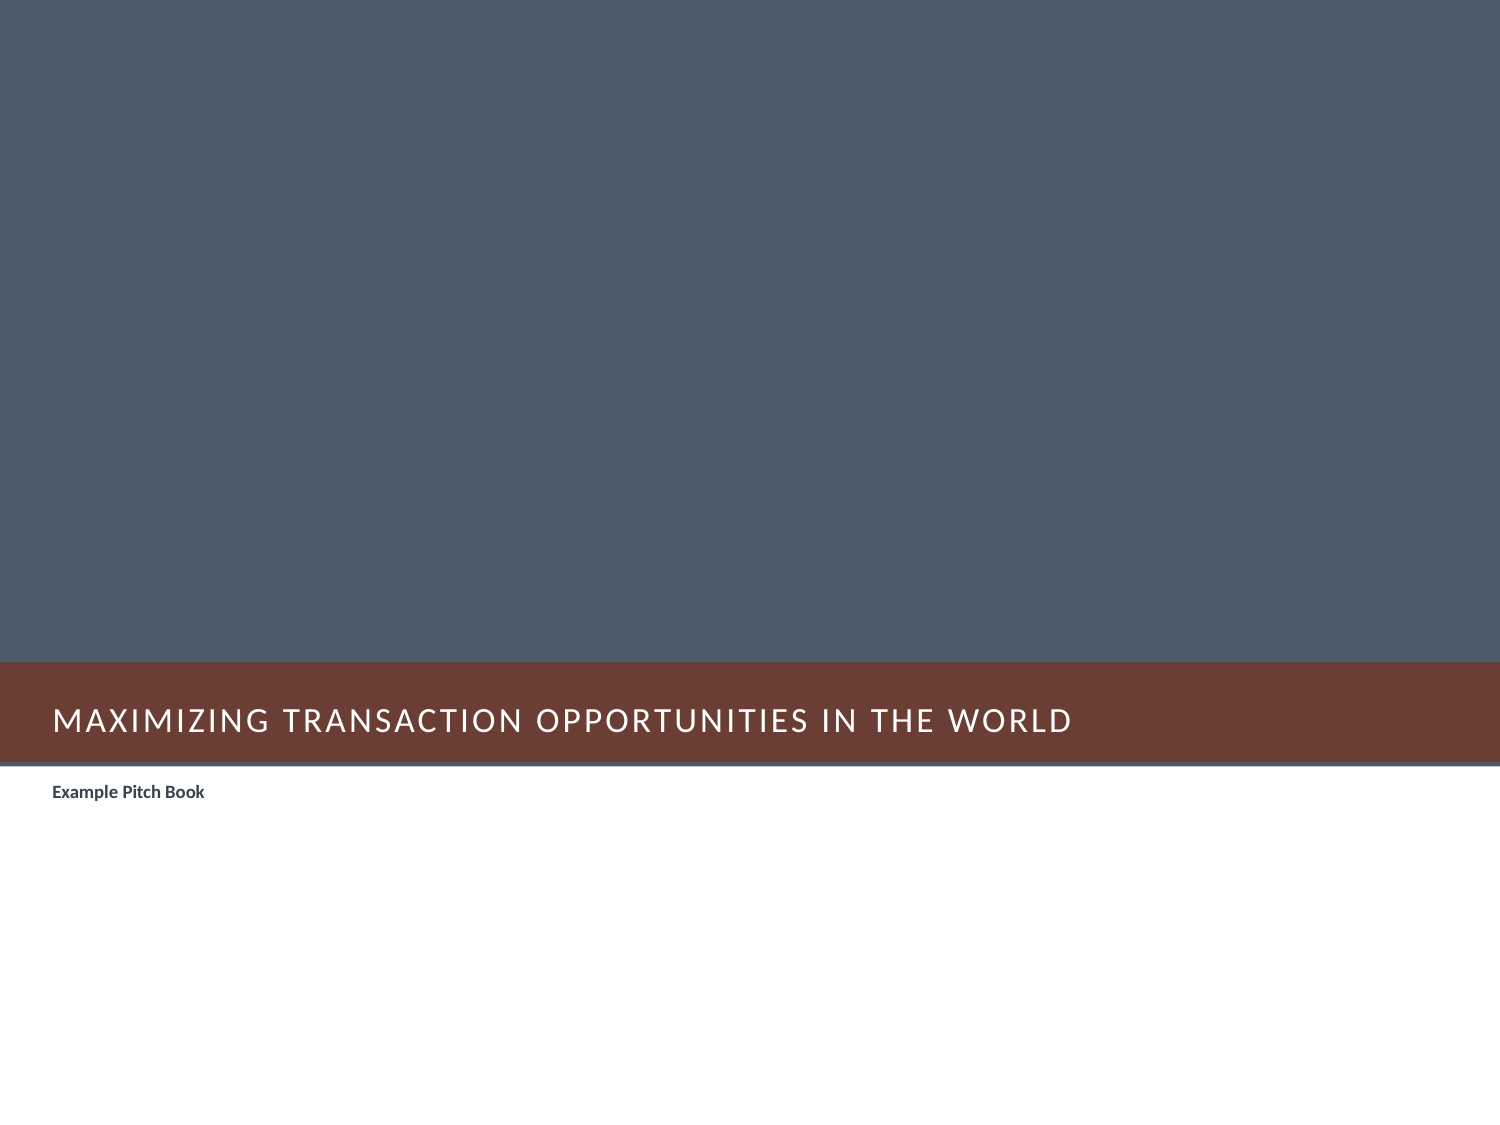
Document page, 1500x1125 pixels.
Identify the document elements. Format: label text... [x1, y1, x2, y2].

title Maximizing Transaction Opportunities in the World [37, 675, 1225, 763]
subtitle Example Pitch Book [37, 772, 1175, 810]
